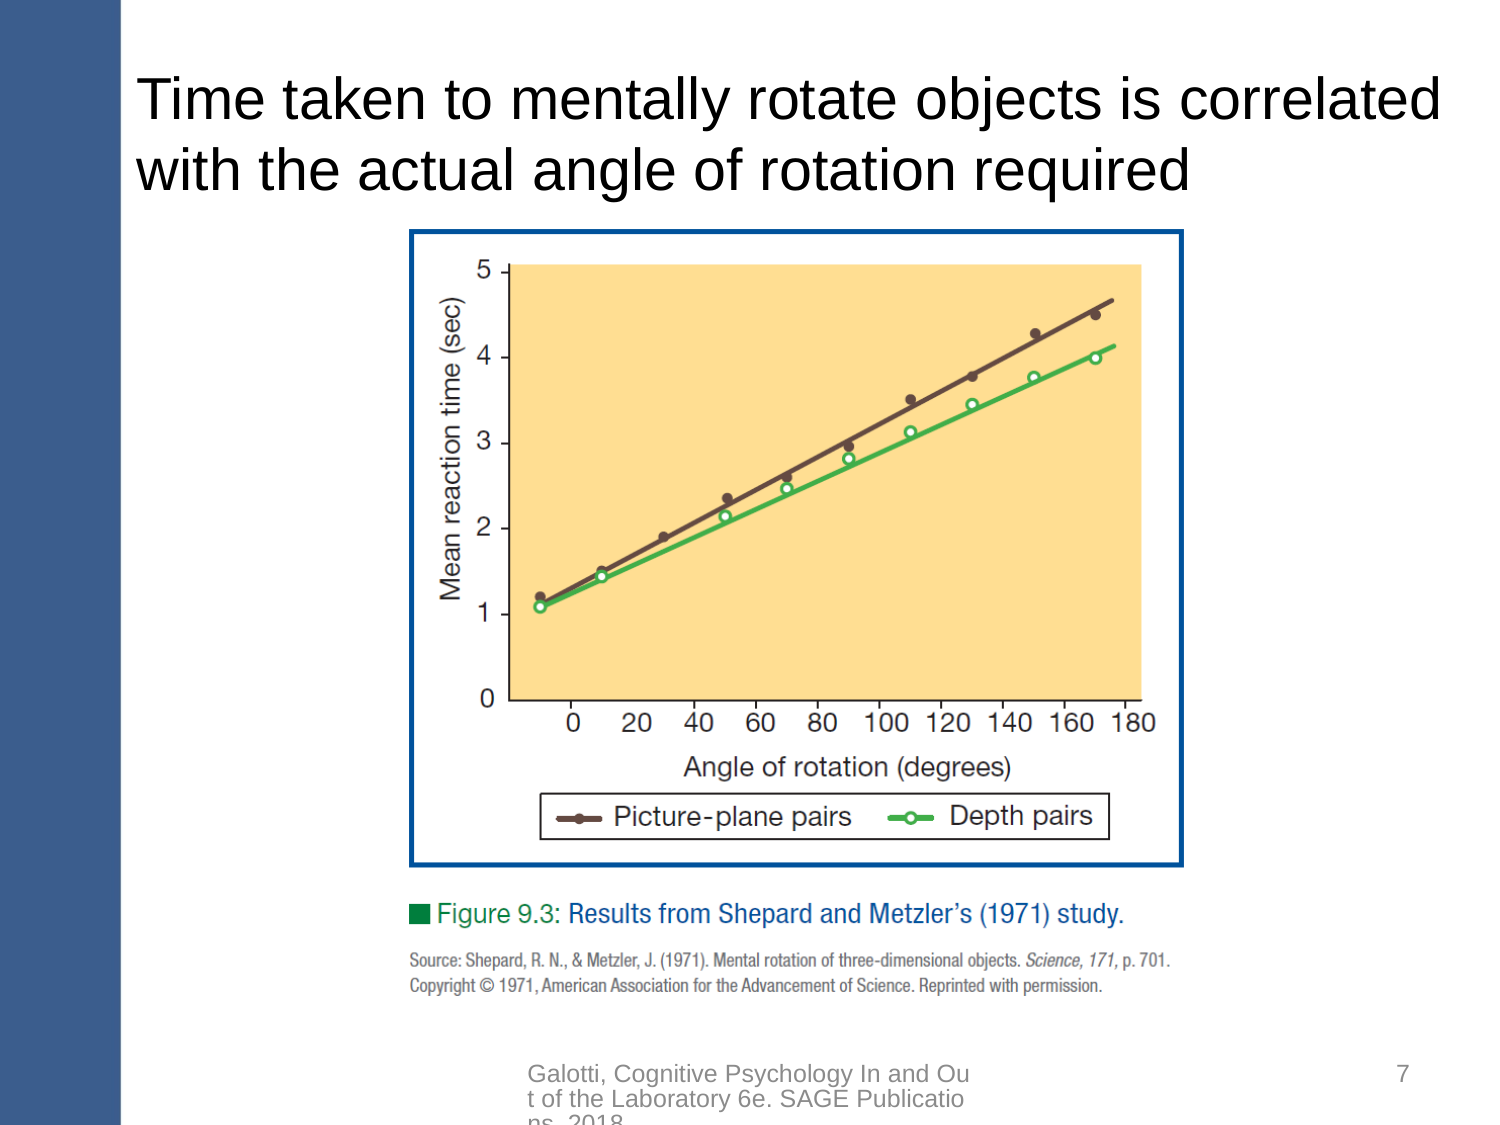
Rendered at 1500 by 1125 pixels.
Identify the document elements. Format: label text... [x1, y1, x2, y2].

footer Galotti, Cognitive Psychology In and Out of the Laboratory 6e. SAGE Publications, 2018. [512, 1042, 988, 1103]
title Time taken to mentally rotate objects is correlated with the actual angle of rotation required [121, 37, 1472, 225]
picture [0, 0, 1500, 1125]
slide_number 7 [1074, 1042, 1425, 1103]
